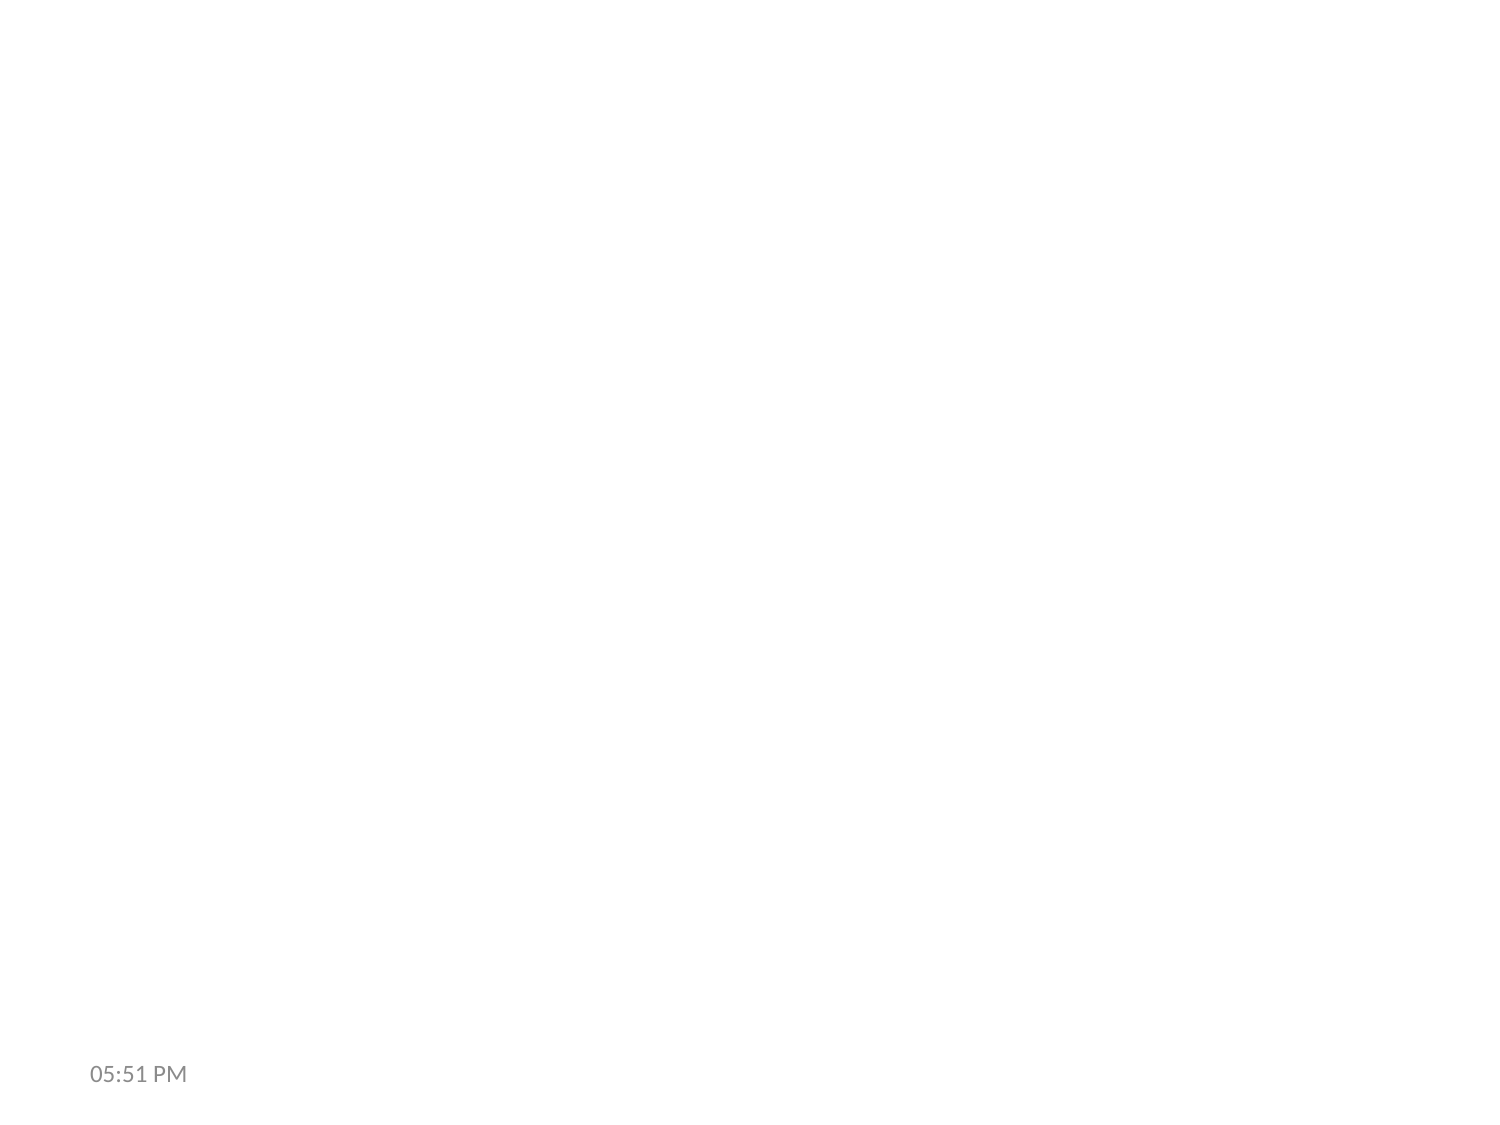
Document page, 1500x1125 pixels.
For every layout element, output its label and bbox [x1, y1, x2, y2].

slide_number [75, 1042, 425, 1103]
